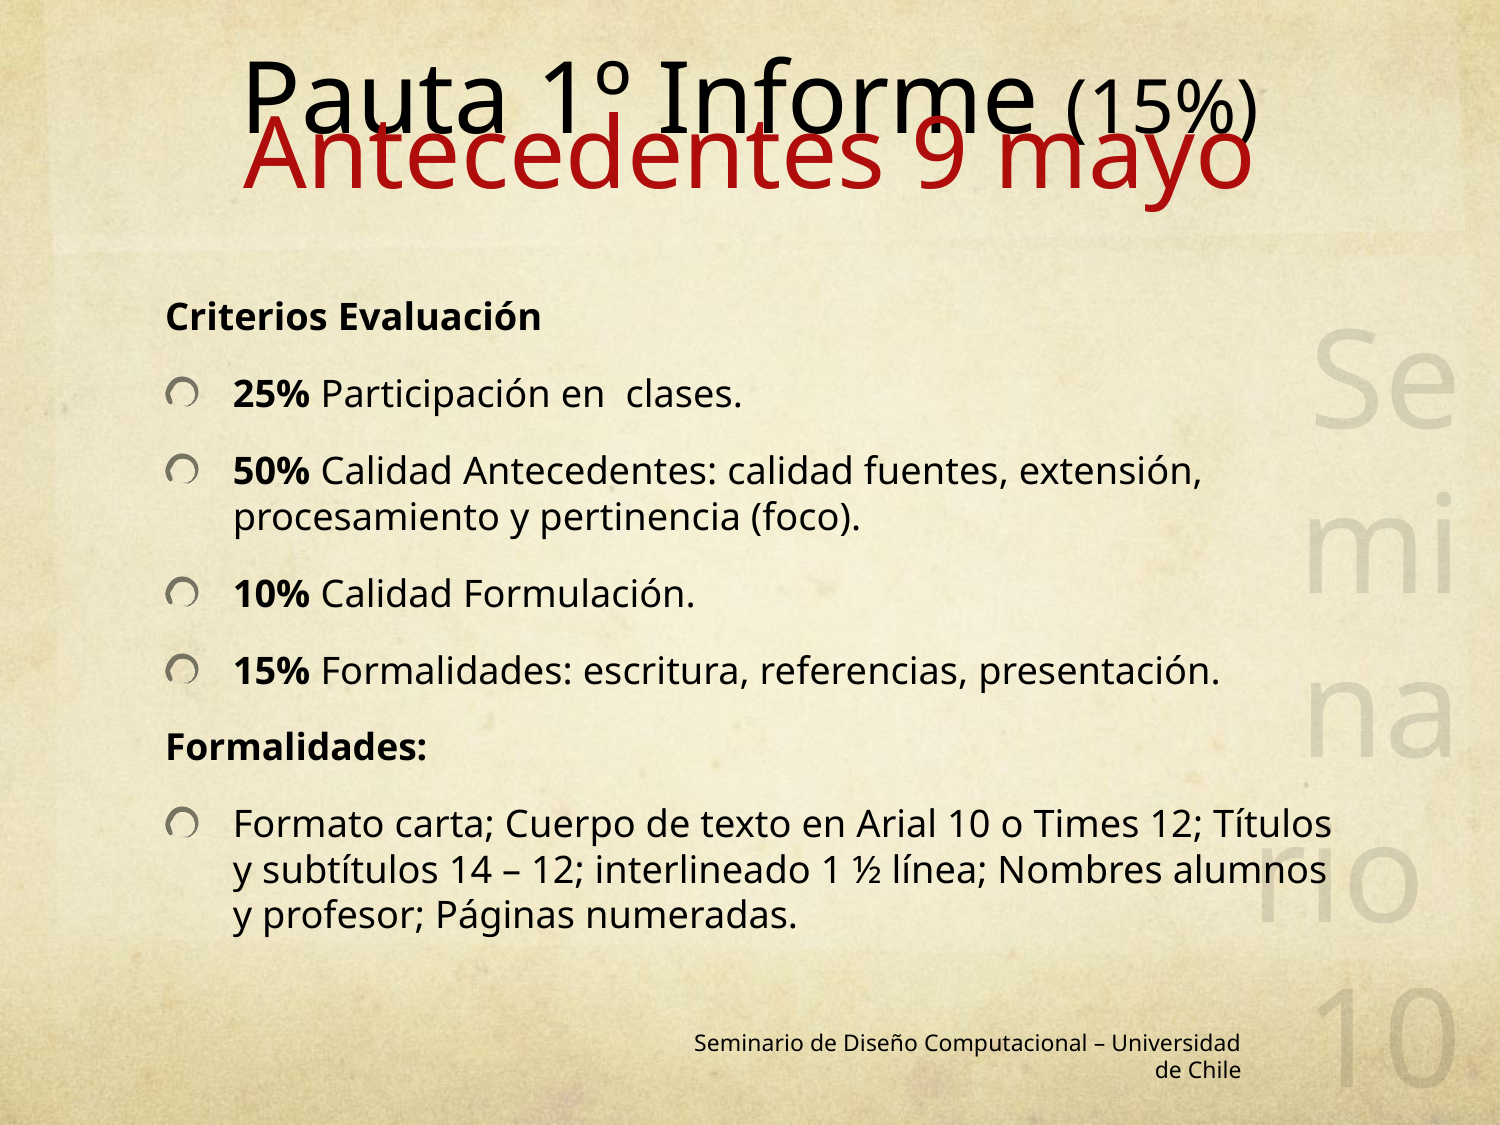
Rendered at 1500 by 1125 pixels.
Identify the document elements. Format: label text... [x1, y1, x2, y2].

footer Seminario de Diseño Computacional – Universidad de Chile [646, 1034, 1257, 1077]
slide_number Seminario 10 [1233, 225, 1478, 1038]
picture [0, 0, 1500, 1125]
title Pauta 1º Informe (15%) Antecedentes 9 mayo [150, 82, 1350, 225]
list Criterios Evaluación 25% Participación en clases. 50% Calidad Antecedentes: calidad fuentes, extensión, procesamiento y pertinencia (foco). 10% Calidad Formulación. 15% Formalidades: escritura, referencias, presentación. Formalidades: Formato carta; Cuerpo de texto en Arial 10 o Times 12; Títulos y subtítulos 14 – 12; interlineado 1 ½ línea; Nombres alumnos y profesor; Páginas numeradas. [150, 284, 1233, 950]
